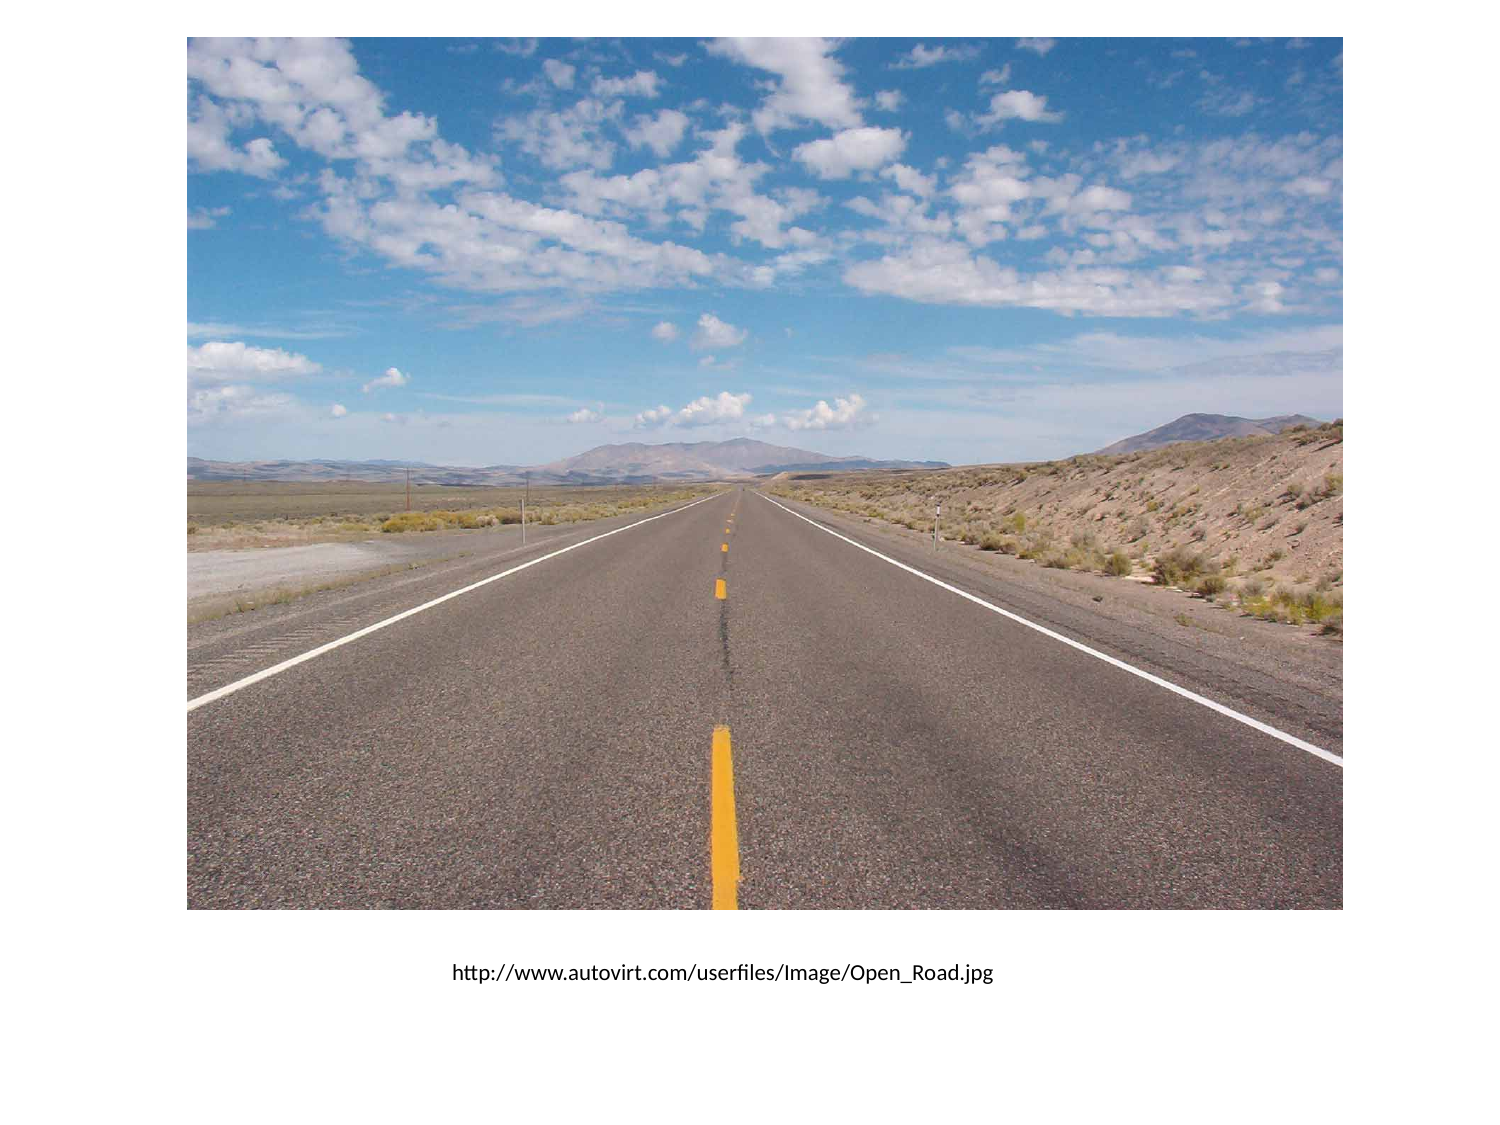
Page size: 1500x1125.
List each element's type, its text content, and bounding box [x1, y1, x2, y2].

picture [187, 37, 1343, 910]
text_box http://www.autovirt.com/userfiles/Image/Open_Road.jpg [437, 950, 1188, 993]
